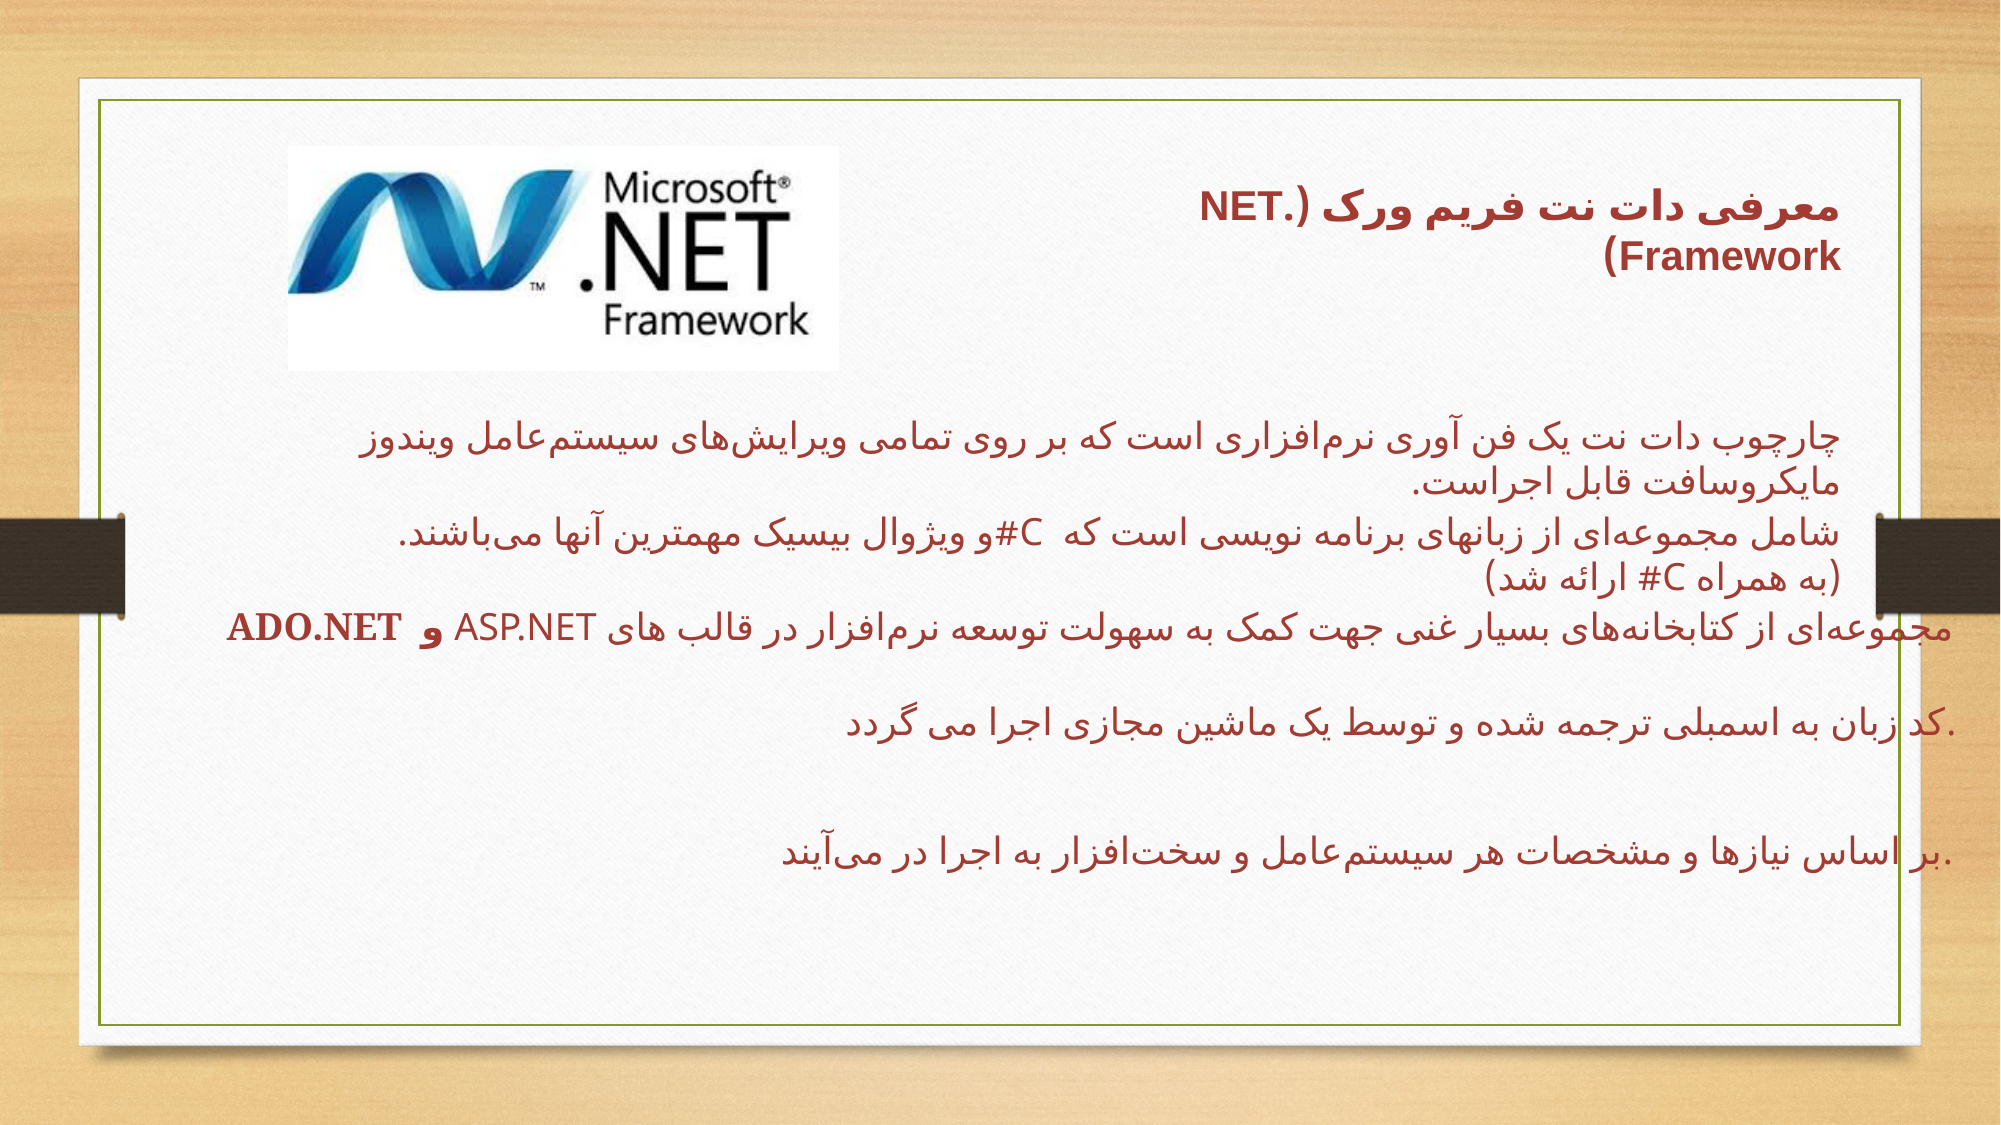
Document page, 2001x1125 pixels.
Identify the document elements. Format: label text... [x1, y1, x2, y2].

text_box مجموعه‌ای از کتابخانه‌های بسیار غنی جهت کمک به سهولت توسعه نرم‌افزار در قالب های ASP.NET و ADO.NET [202, 595, 1970, 656]
picture [0, 0, 2001, 1125]
text_box کد زبان به اسمبلی ترجمه شده و توسط یک ماشین مجازی اجرا می گردد. [830, 690, 1972, 751]
text_box شامل مجموعه‌ای از زبانهای برنامه نویسی است که C#و ویژوال بیسیک مهمترین آنها می‌باشند. (به همراه C# ارائه شد) [329, 500, 1857, 595]
text_box معرفی دات نت فریم ورک (.NET Framework) [970, 171, 1857, 287]
text_box چارچوب دات ‌نت یک فن آوری نرم‌افزاری است که بر روی تمامی ویرایش‌های سیستم‌عامل ویندوز مایکروسافت قابل اجراست. [157, 404, 1857, 510]
text_box بر اساس نیازها و مشخصات هر سیستم‌عامل و سخت‌افزار به اجرا در می‌آیند. [765, 819, 1978, 880]
